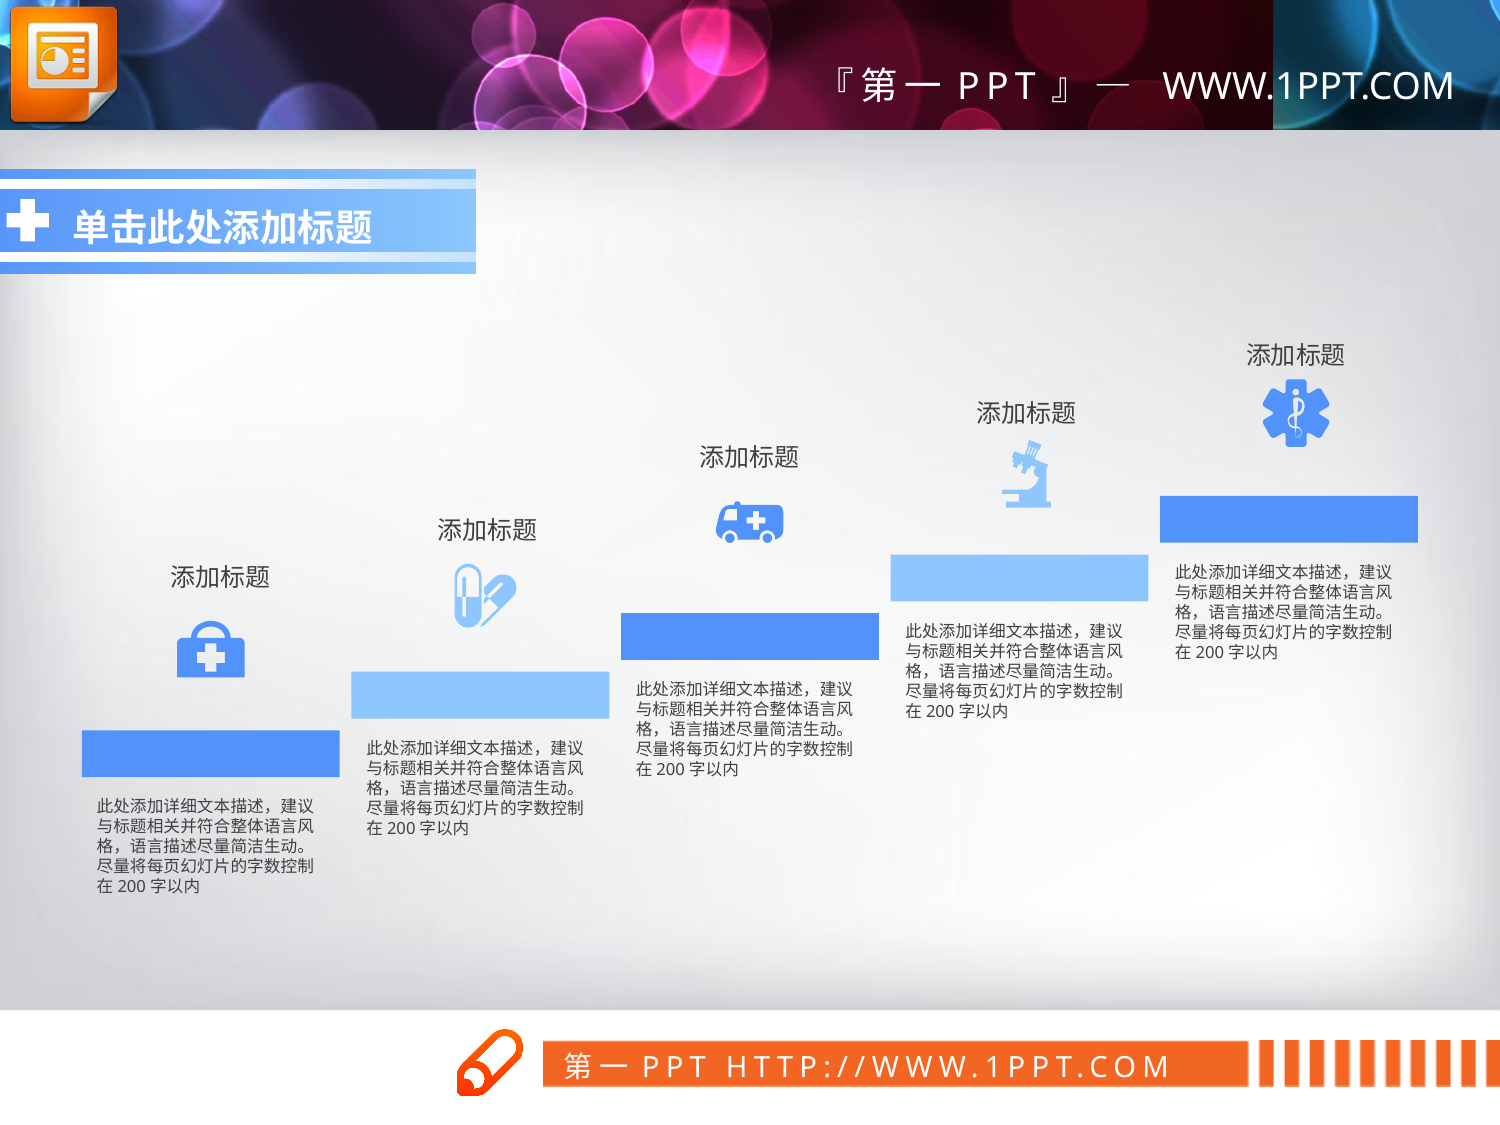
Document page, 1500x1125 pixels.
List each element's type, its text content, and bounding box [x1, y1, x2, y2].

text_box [890, 390, 1149, 730]
text_box [6, 199, 49, 242]
text_box 单击此处添加标题 [57, 196, 390, 256]
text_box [81, 554, 341, 906]
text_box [620, 434, 880, 789]
text_box [0, 252, 476, 262]
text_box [351, 507, 610, 847]
picture [543, 1040, 1500, 1087]
text_box [0, 262, 476, 274]
text_box [0, 189, 476, 252]
text_box [0, 169, 476, 179]
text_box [1159, 331, 1419, 671]
text_box [0, 179, 476, 189]
picture [0, 0, 1500, 1012]
